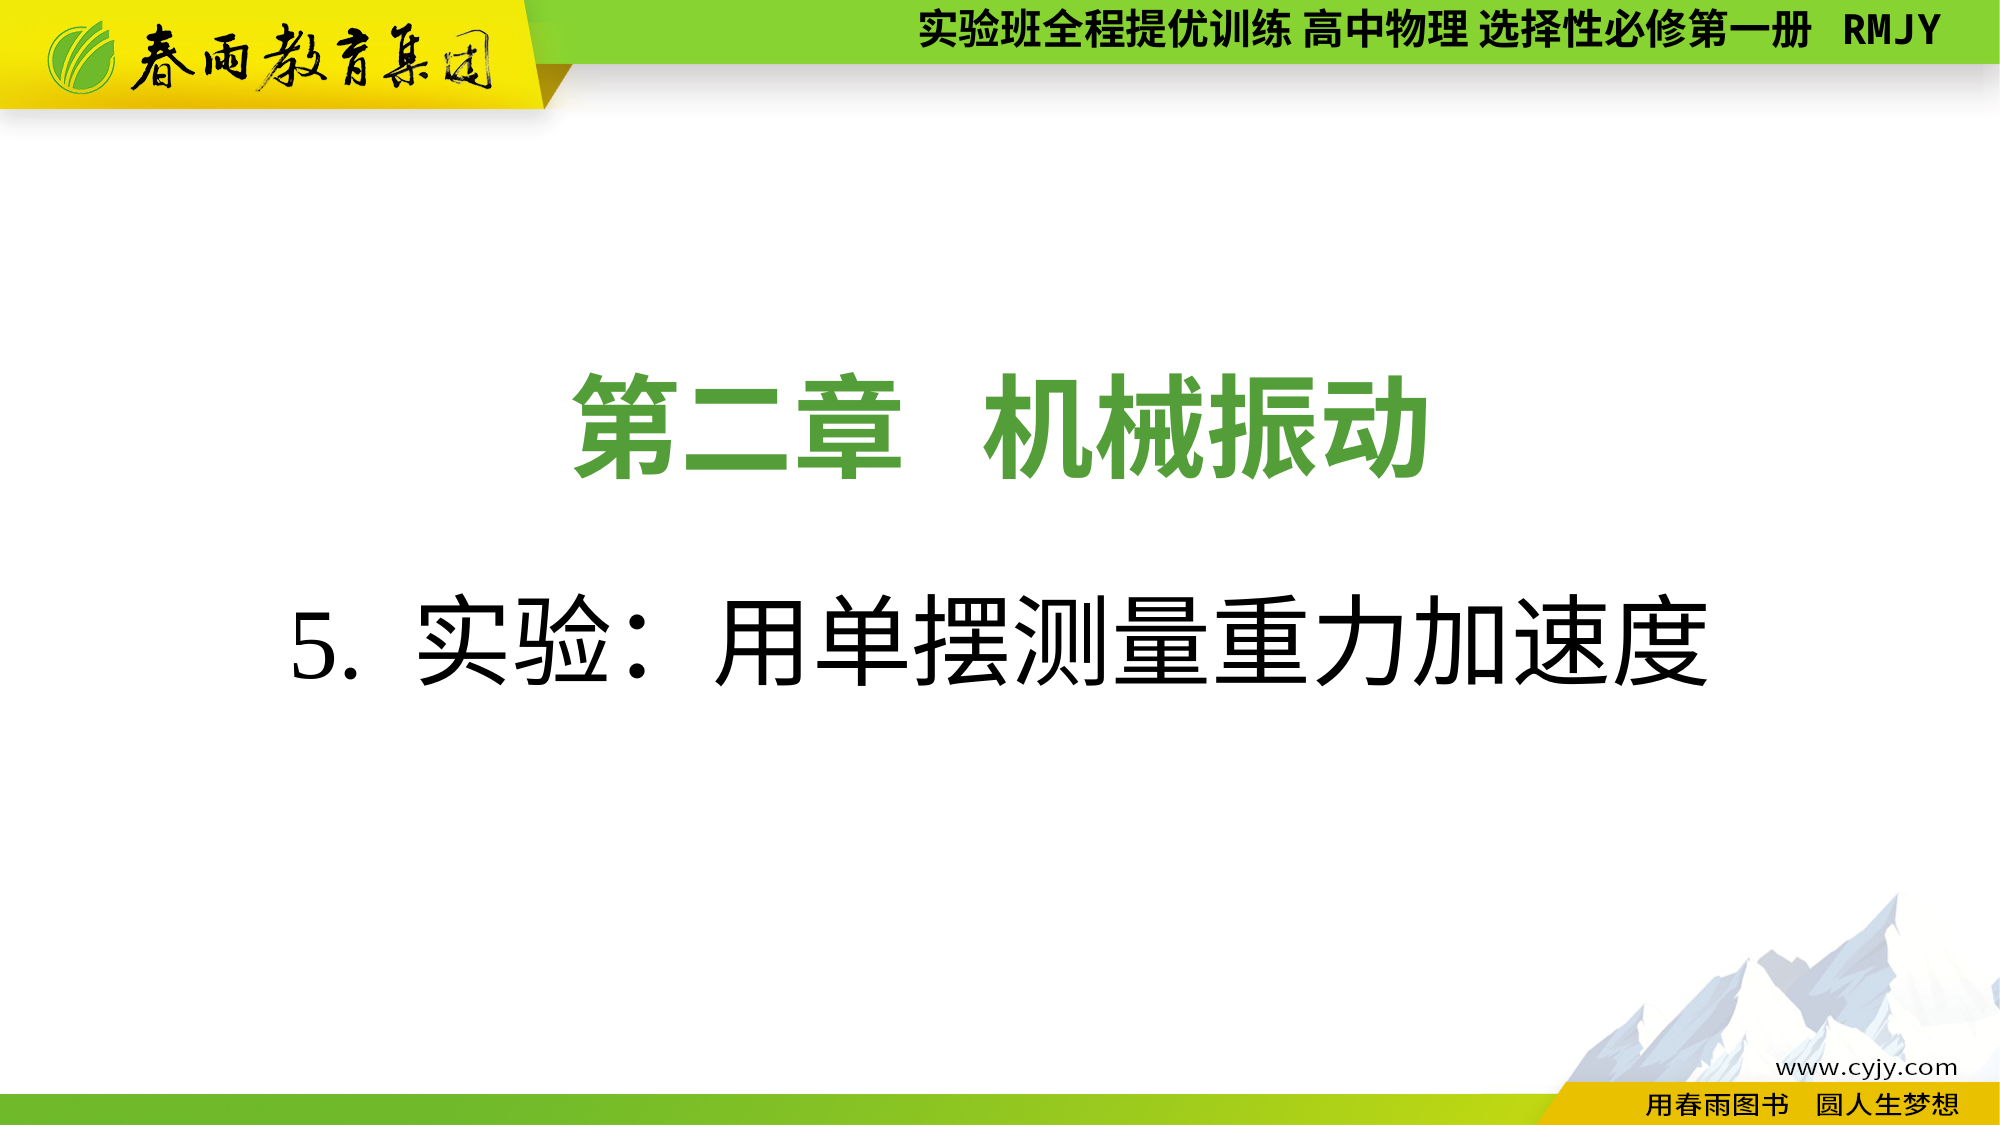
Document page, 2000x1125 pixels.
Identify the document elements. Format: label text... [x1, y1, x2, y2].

text_box 第二章 机械振动 [54, 282, 1946, 500]
picture [0, 0, 2000, 1125]
text_box 5. 实验：用单摆测量重力加速度 [54, 511, 1946, 706]
